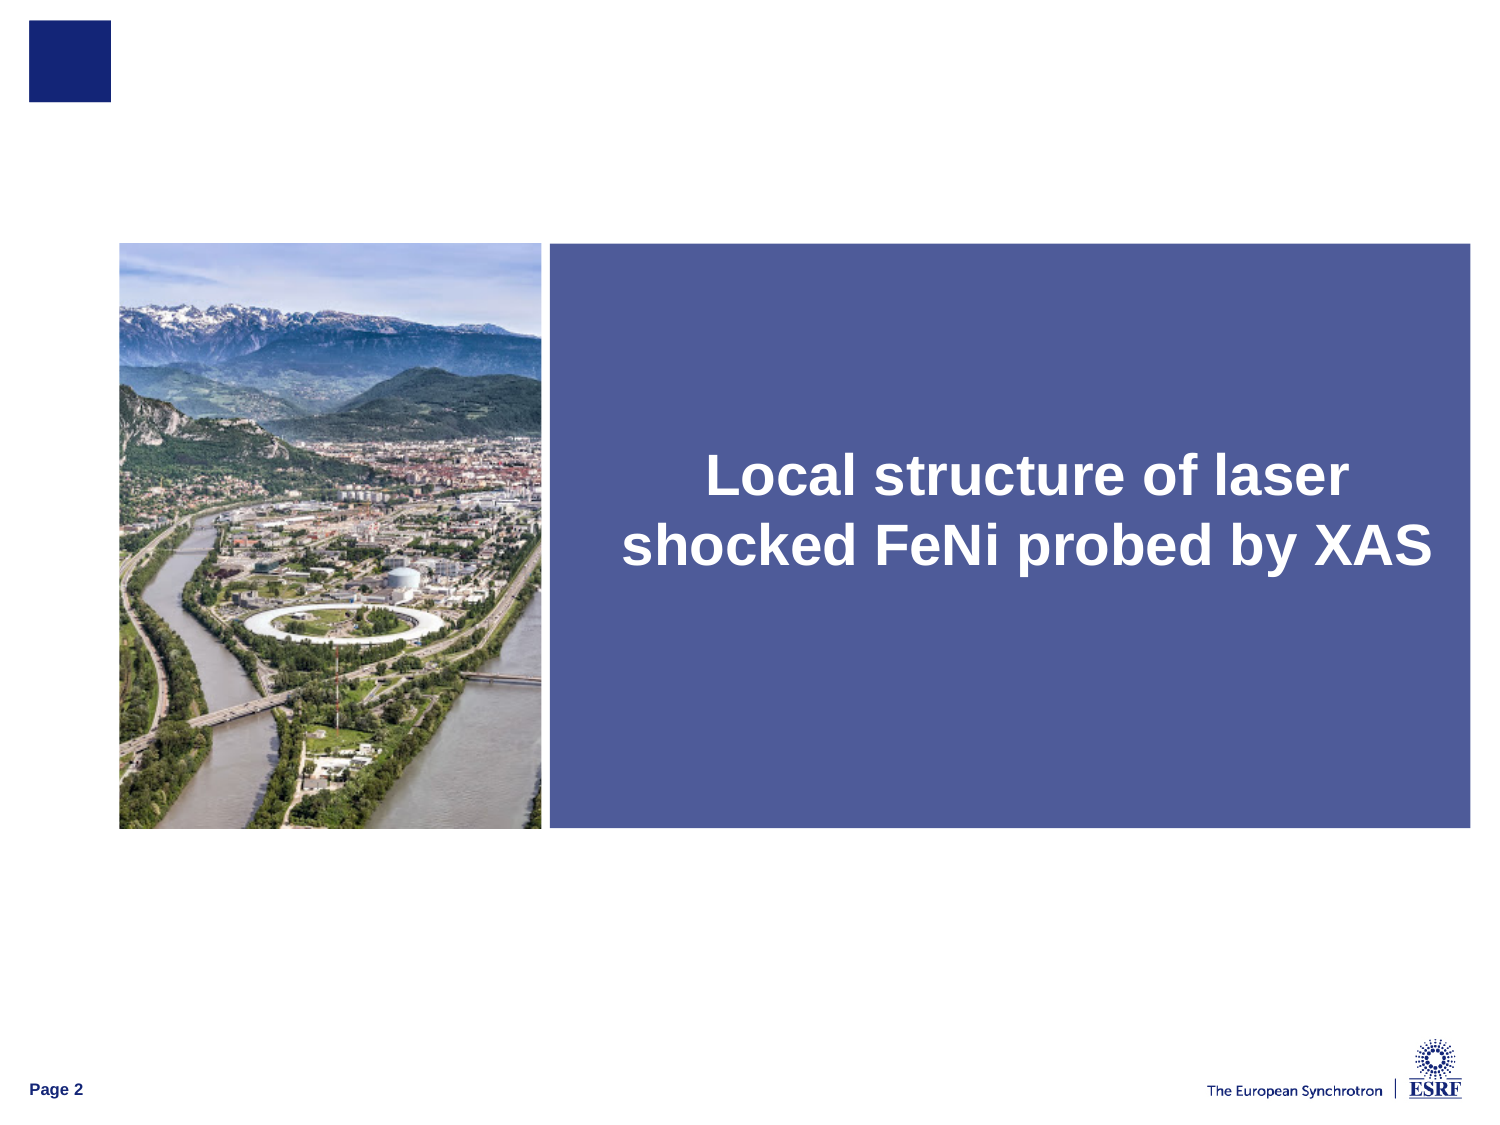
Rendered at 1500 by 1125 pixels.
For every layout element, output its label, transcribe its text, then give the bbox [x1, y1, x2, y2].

picture [1175, 1018, 1500, 1125]
picture [118, 243, 542, 829]
list Local structure of laser shocked FeNi probed by XAS [549, 243, 1471, 829]
slide_number Page 2 [29, 1063, 98, 1099]
